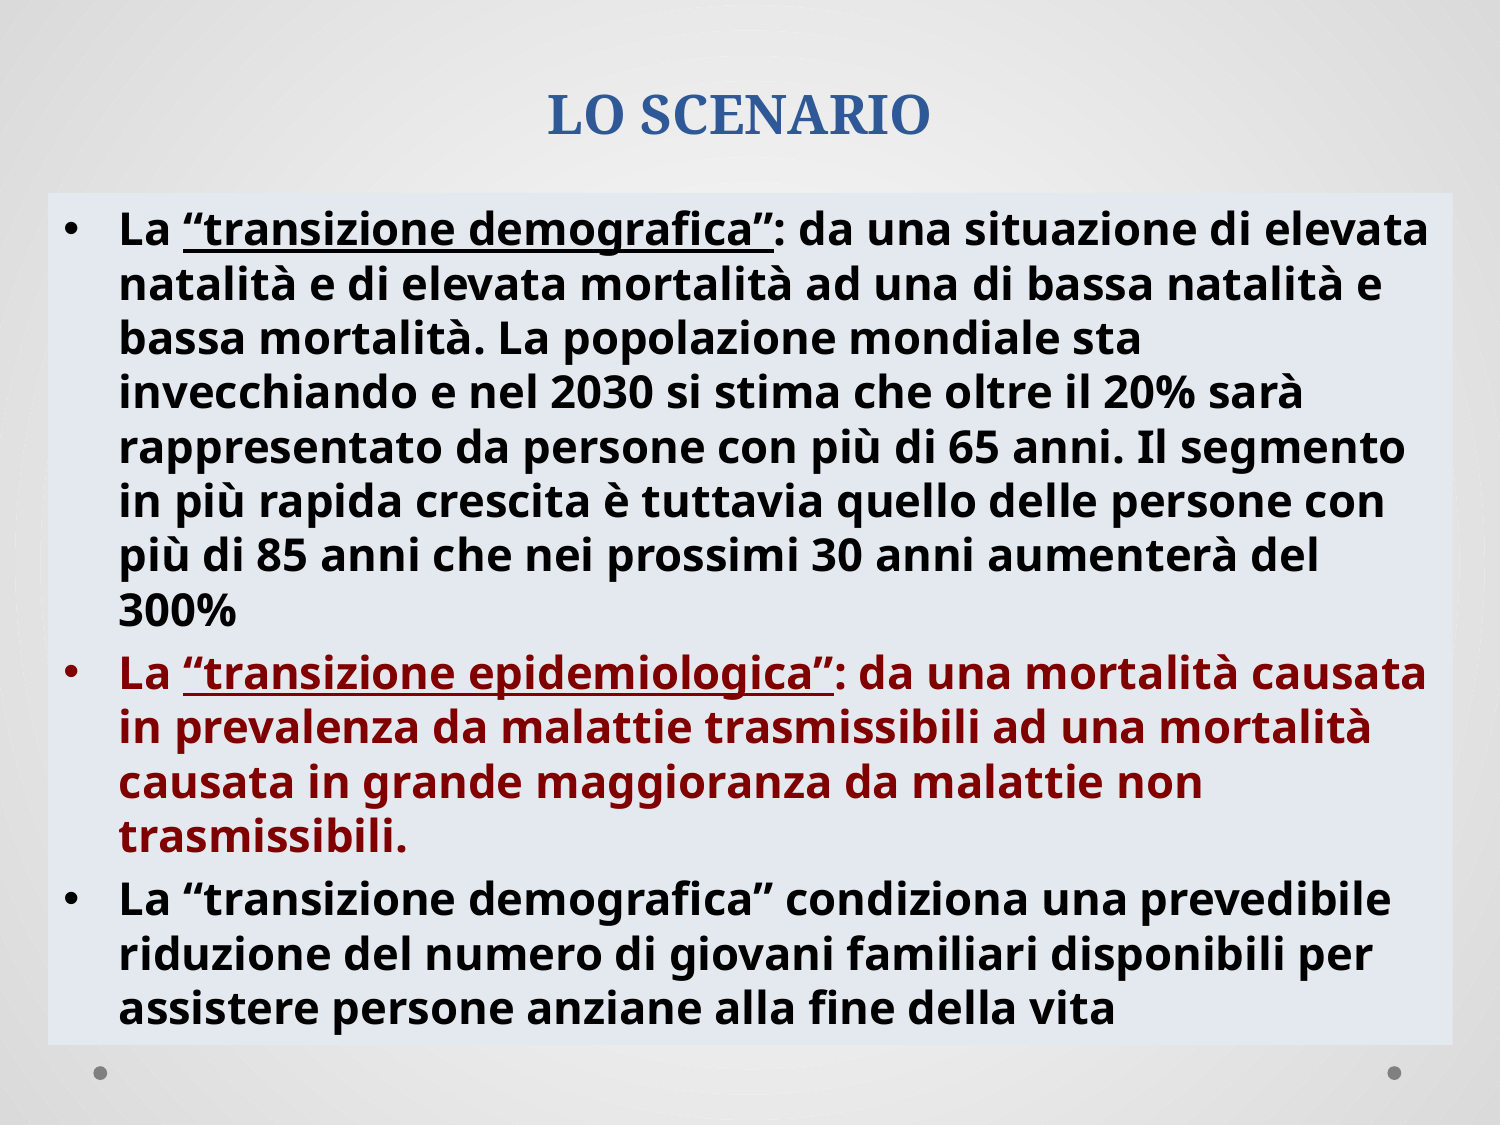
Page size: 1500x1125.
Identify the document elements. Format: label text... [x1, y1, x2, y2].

list La “transizione demografica”: da una situazione di elevata natalità e di elevata mortalità ad una di bassa natalità e bassa mortalità. La popolazione mondiale sta invecchiando e nel 2030 si stima che oltre il 20% sarà rappresentato da persone con più di 65 anni. Il segmento in più rapida crescita è tuttavia quello delle persone con più di 85 anni che nei prossimi 30 anni aumenterà del 300% La “transizione epidemiologica”: da una mortalità causata in prevalenza da malattie trasmissibili ad una mortalità causata in grande maggioranza da malattie non trasmissibili. La “transizione demografica” condiziona una prevedibile riduzione del numero di giovani familiari disponibili per assistere persone anziane alla fine della vita [48, 192, 1453, 1045]
title LO SCENARIO [28, 72, 1453, 154]
